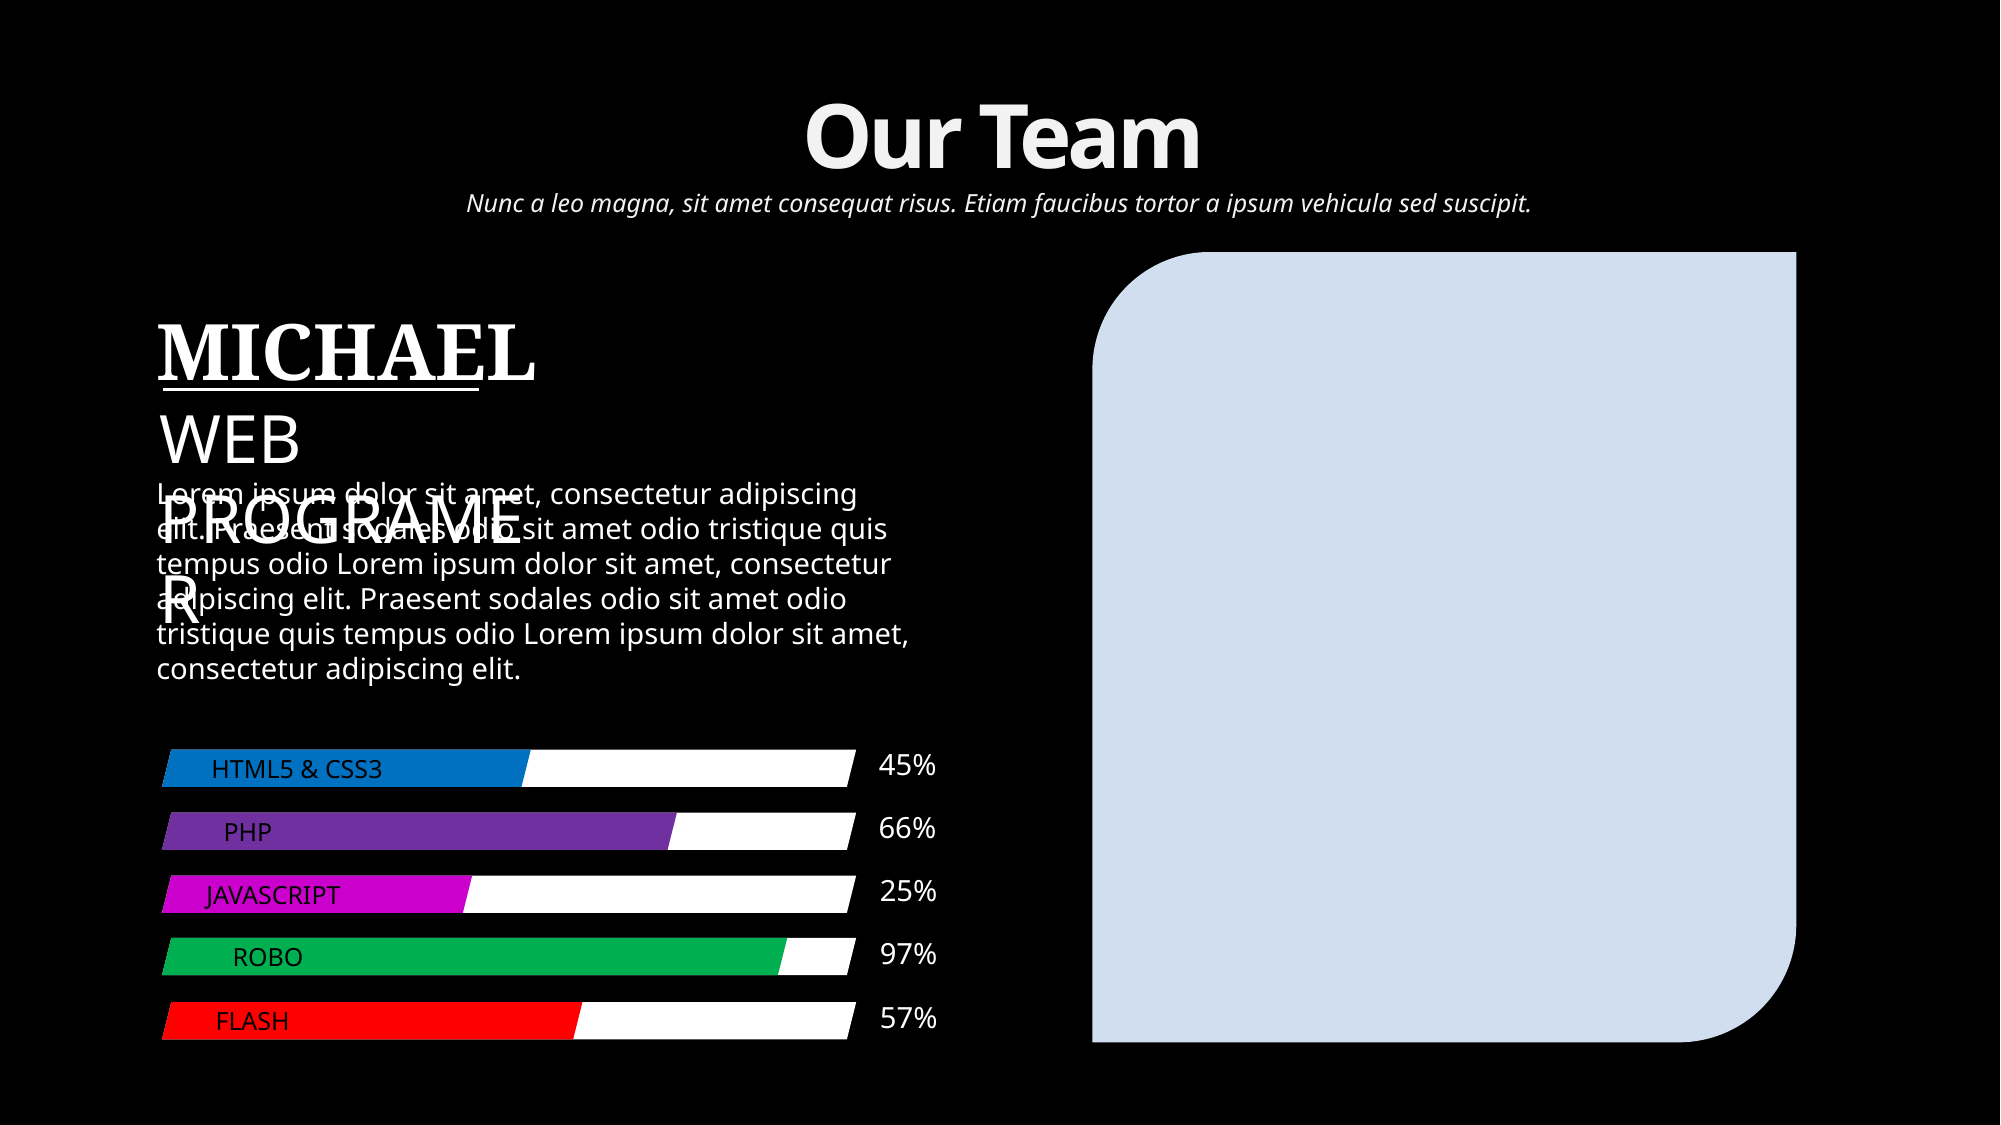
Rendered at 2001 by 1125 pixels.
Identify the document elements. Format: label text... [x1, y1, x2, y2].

text_box [669, 811, 858, 852]
text_box 45% [863, 739, 952, 789]
text_box 97% [864, 927, 953, 978]
text_box ROBO [160, 936, 789, 977]
text_box [523, 748, 858, 788]
text_box [779, 936, 858, 977]
text_box Nunc a leo magna, sit amet consequat risus. Etiam faucibus tortor a ipsum vehicula sed suscipit. [123, 182, 1884, 223]
text_box HTML5 & CSS3 [160, 748, 533, 788]
text_box JAVASCRIPT [160, 874, 474, 914]
text_box Our Team [792, 74, 1215, 182]
text_box MICHAEL [141, 294, 756, 403]
text_box 25% [864, 865, 953, 915]
text_box Lorem ipsum dolor sit amet, consectetur adipiscing elit. Praesent sodales odio sit amet odio tristique quis tempus odio Lorem ipsum dolor sit amet, consectetur adipiscing elit. Praesent sodales odio sit amet odio tristique quis tempus odio Lorem ipsum dolor sit amet, consectetur adipiscing elit. [141, 467, 926, 693]
text_box [575, 1001, 858, 1041]
text_box 57% [864, 991, 953, 1042]
text_box PHP [160, 811, 679, 852]
text_box FLASH [160, 1001, 584, 1041]
text_box [464, 874, 858, 914]
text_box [1092, 252, 1798, 1043]
text_box 66% [863, 802, 951, 852]
text_box WEB PROGRAMER [145, 389, 565, 644]
